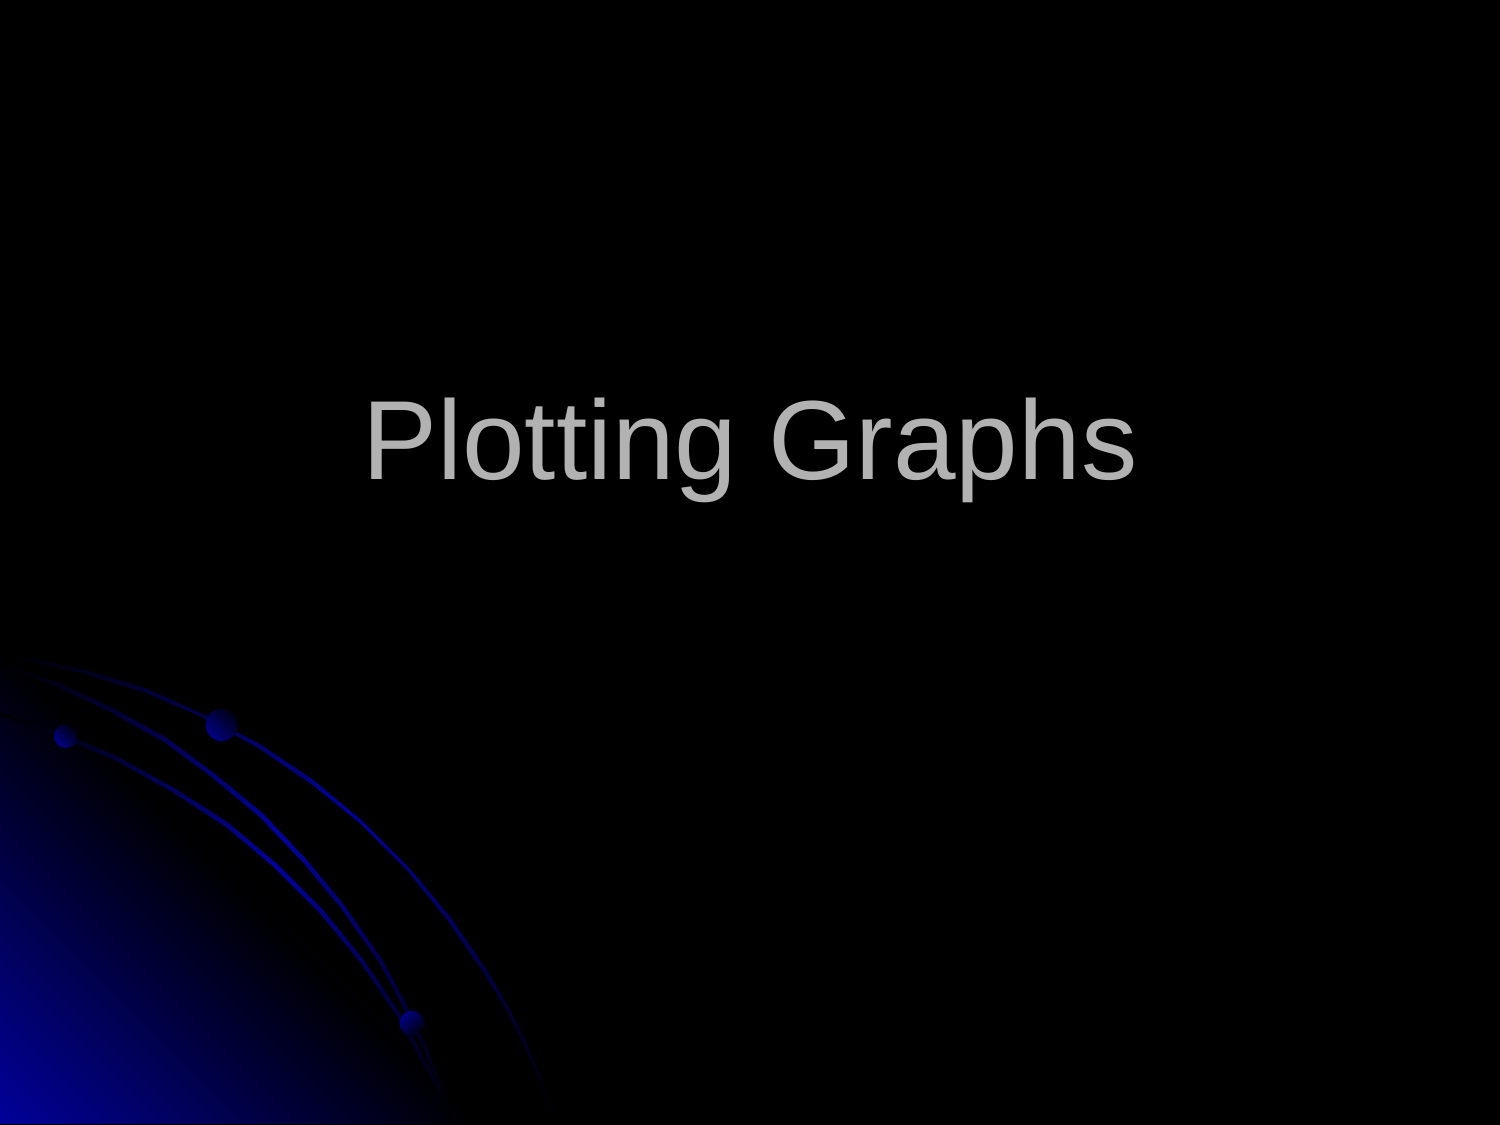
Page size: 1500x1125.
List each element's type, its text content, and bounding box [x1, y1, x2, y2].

title Plotting Graphs [112, 306, 1388, 563]
